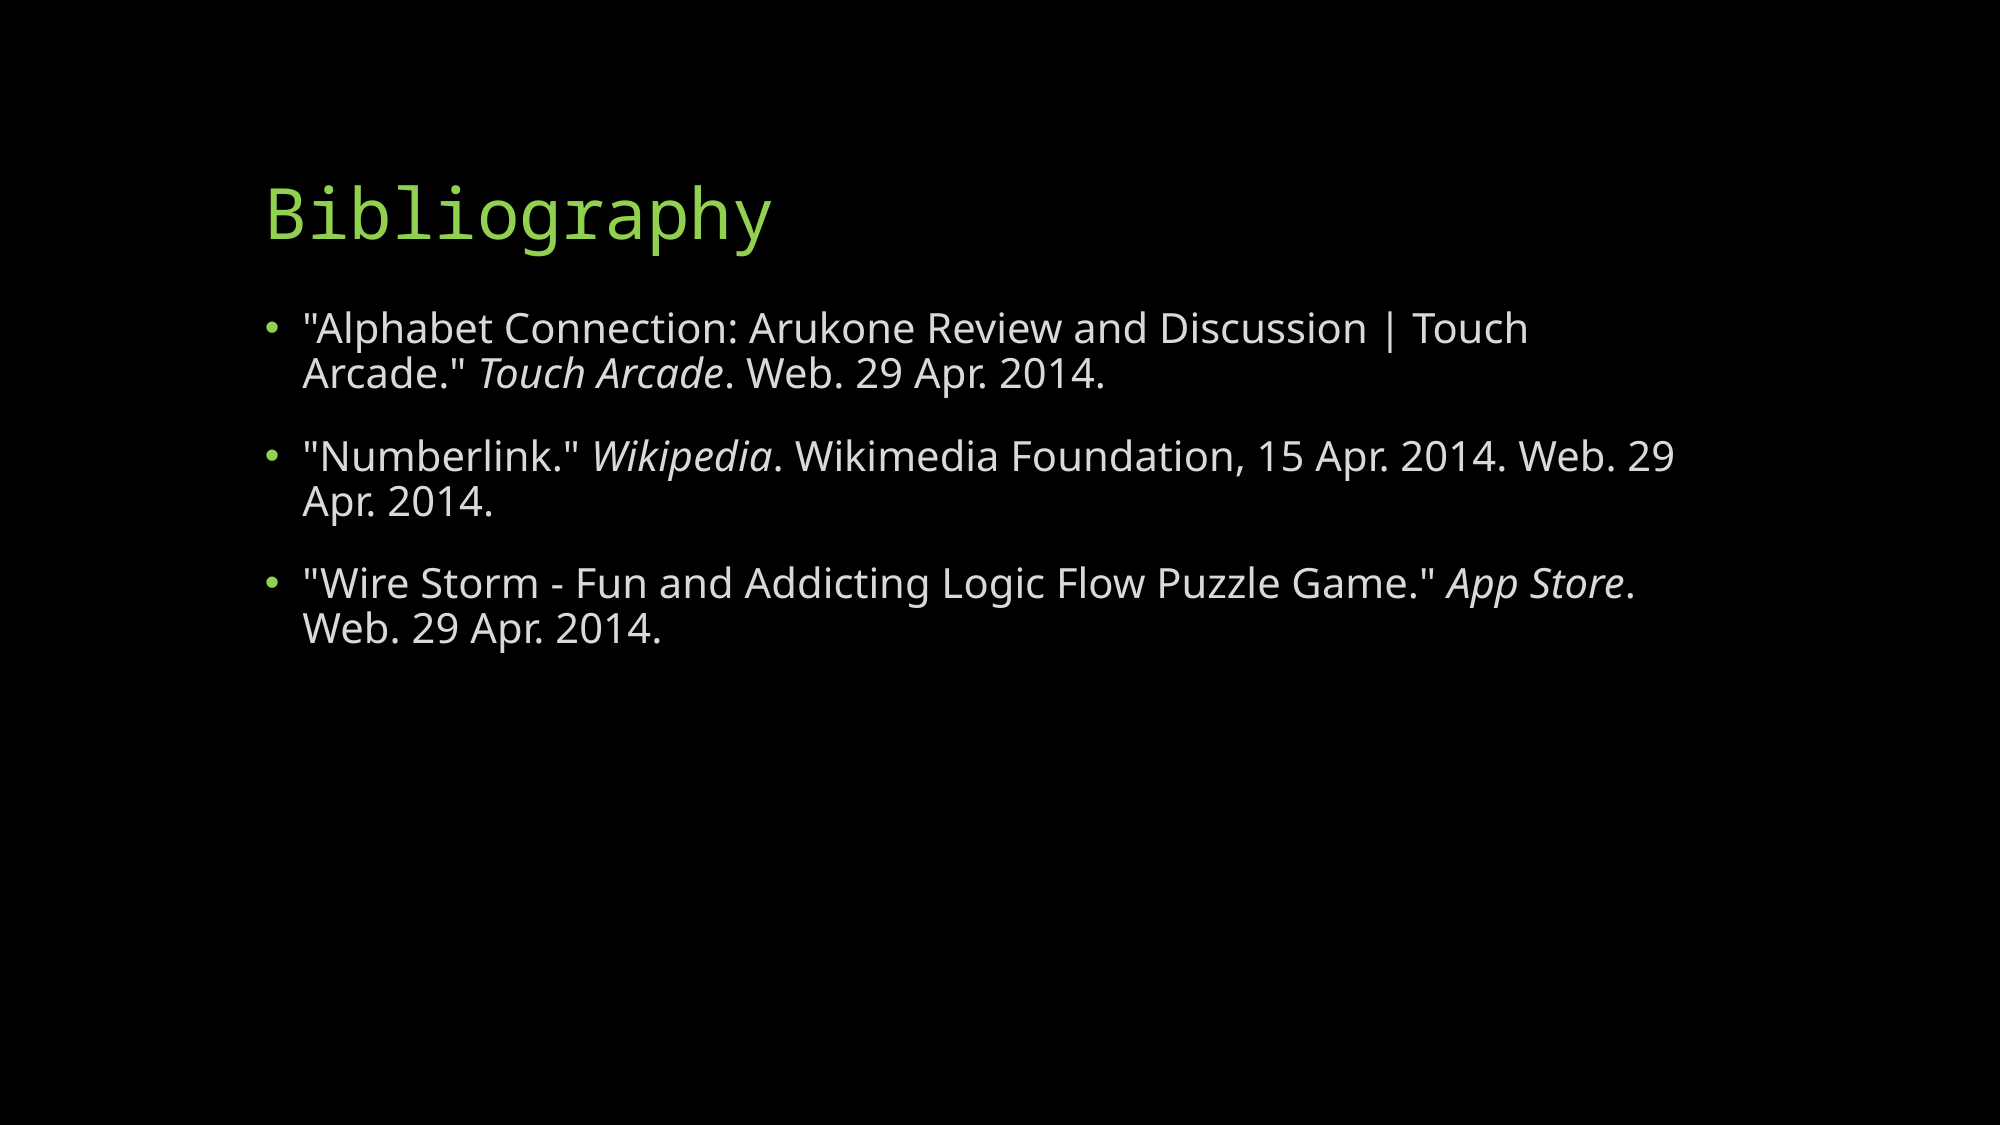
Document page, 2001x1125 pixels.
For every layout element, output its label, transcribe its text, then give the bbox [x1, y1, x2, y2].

list "Alphabet Connection: Arukone Review and Discussion | Touch Arcade." Touch Arcade. Web. 29 Apr. 2014. "Numberlink." Wikipedia. Wikimedia Foundation, 15 Apr. 2014. Web. 29 Apr. 2014. "Wire Storm - Fun and Addicting Logic Flow Puzzle Game." App Store. Web. 29 Apr. 2014. [249, 299, 1750, 1000]
title Bibliography [249, 75, 1750, 263]
